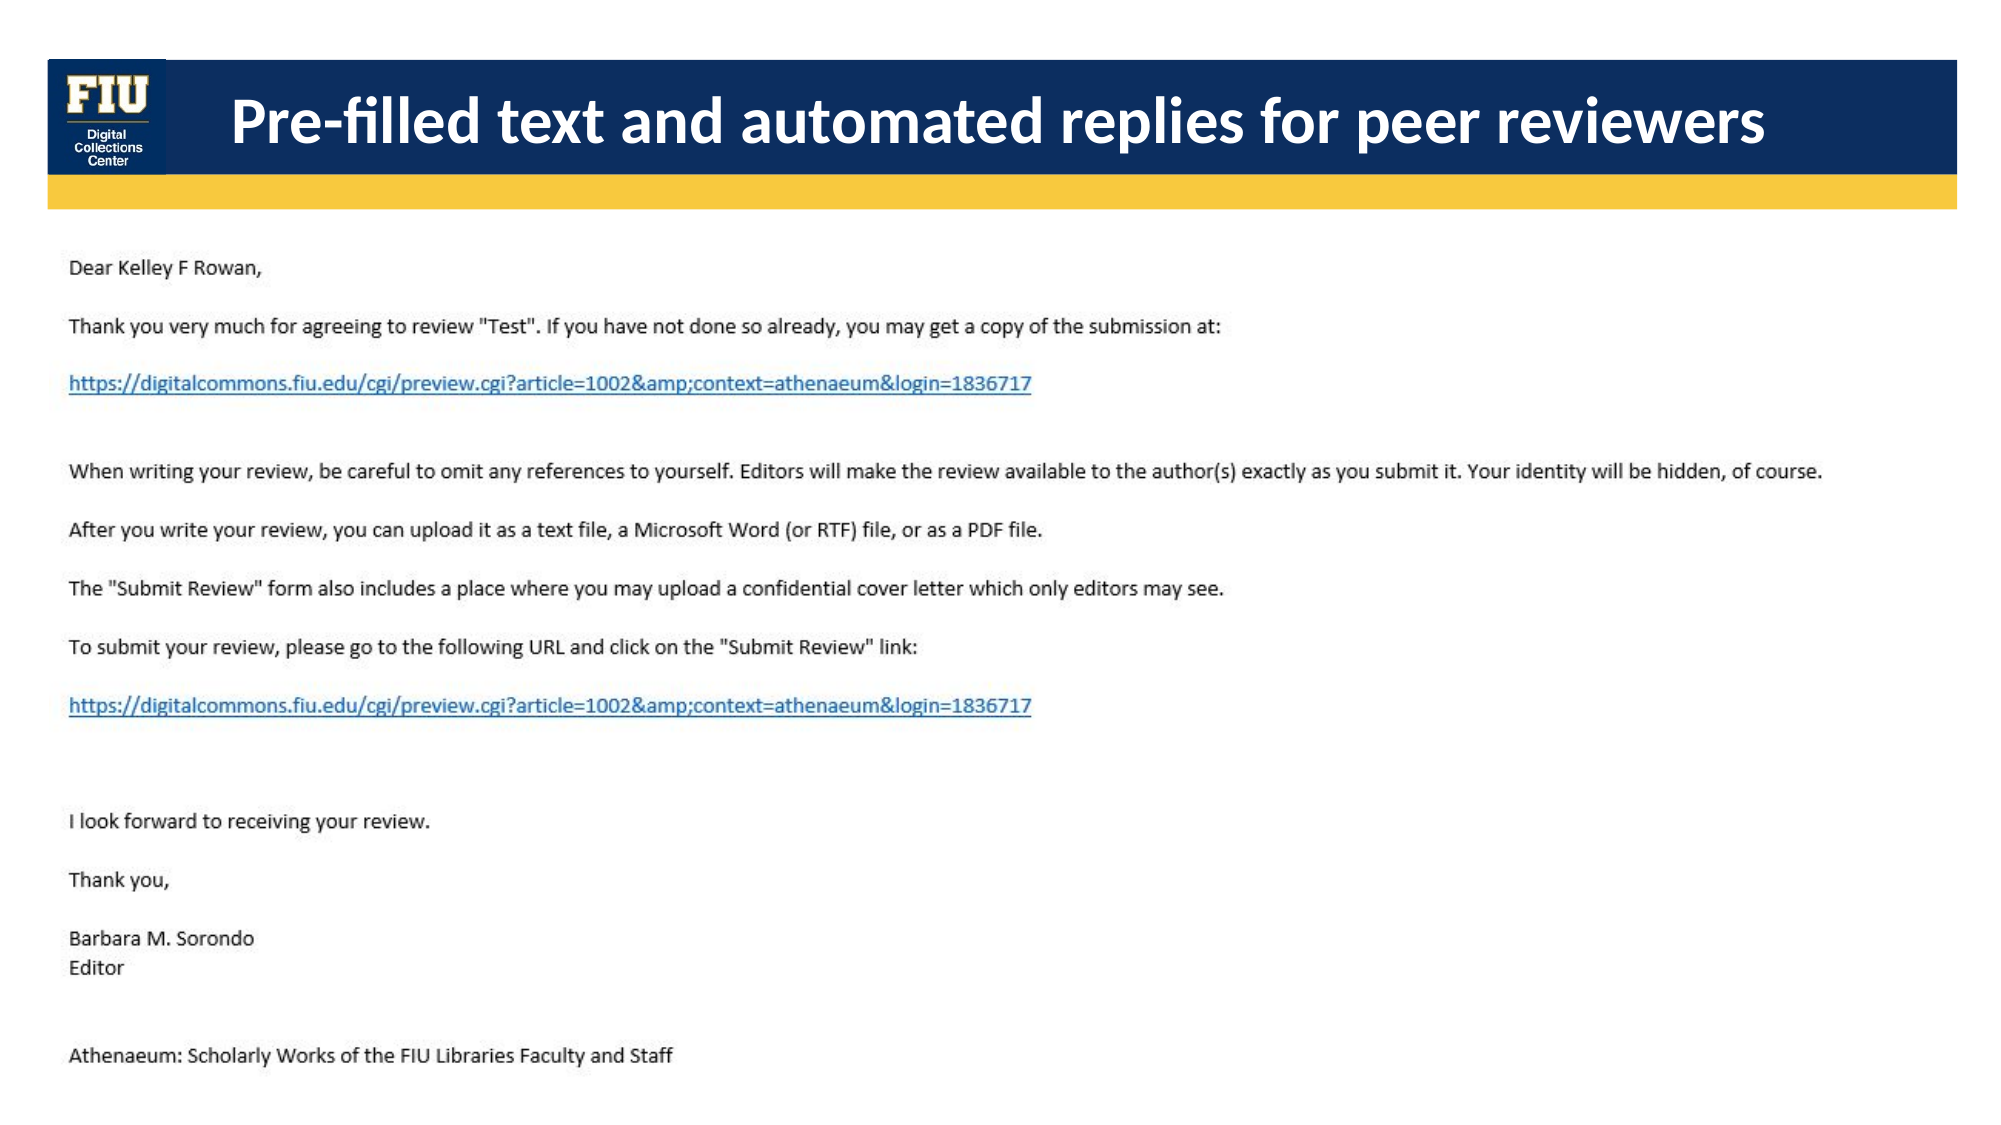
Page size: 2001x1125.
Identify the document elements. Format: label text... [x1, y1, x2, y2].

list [49, 238, 1860, 1083]
picture [49, 59, 166, 177]
title [166, 59, 1958, 174]
text_box [47, 174, 1958, 210]
text_box Pre-filled text and automated replies for peer reviewers [216, 69, 1876, 164]
